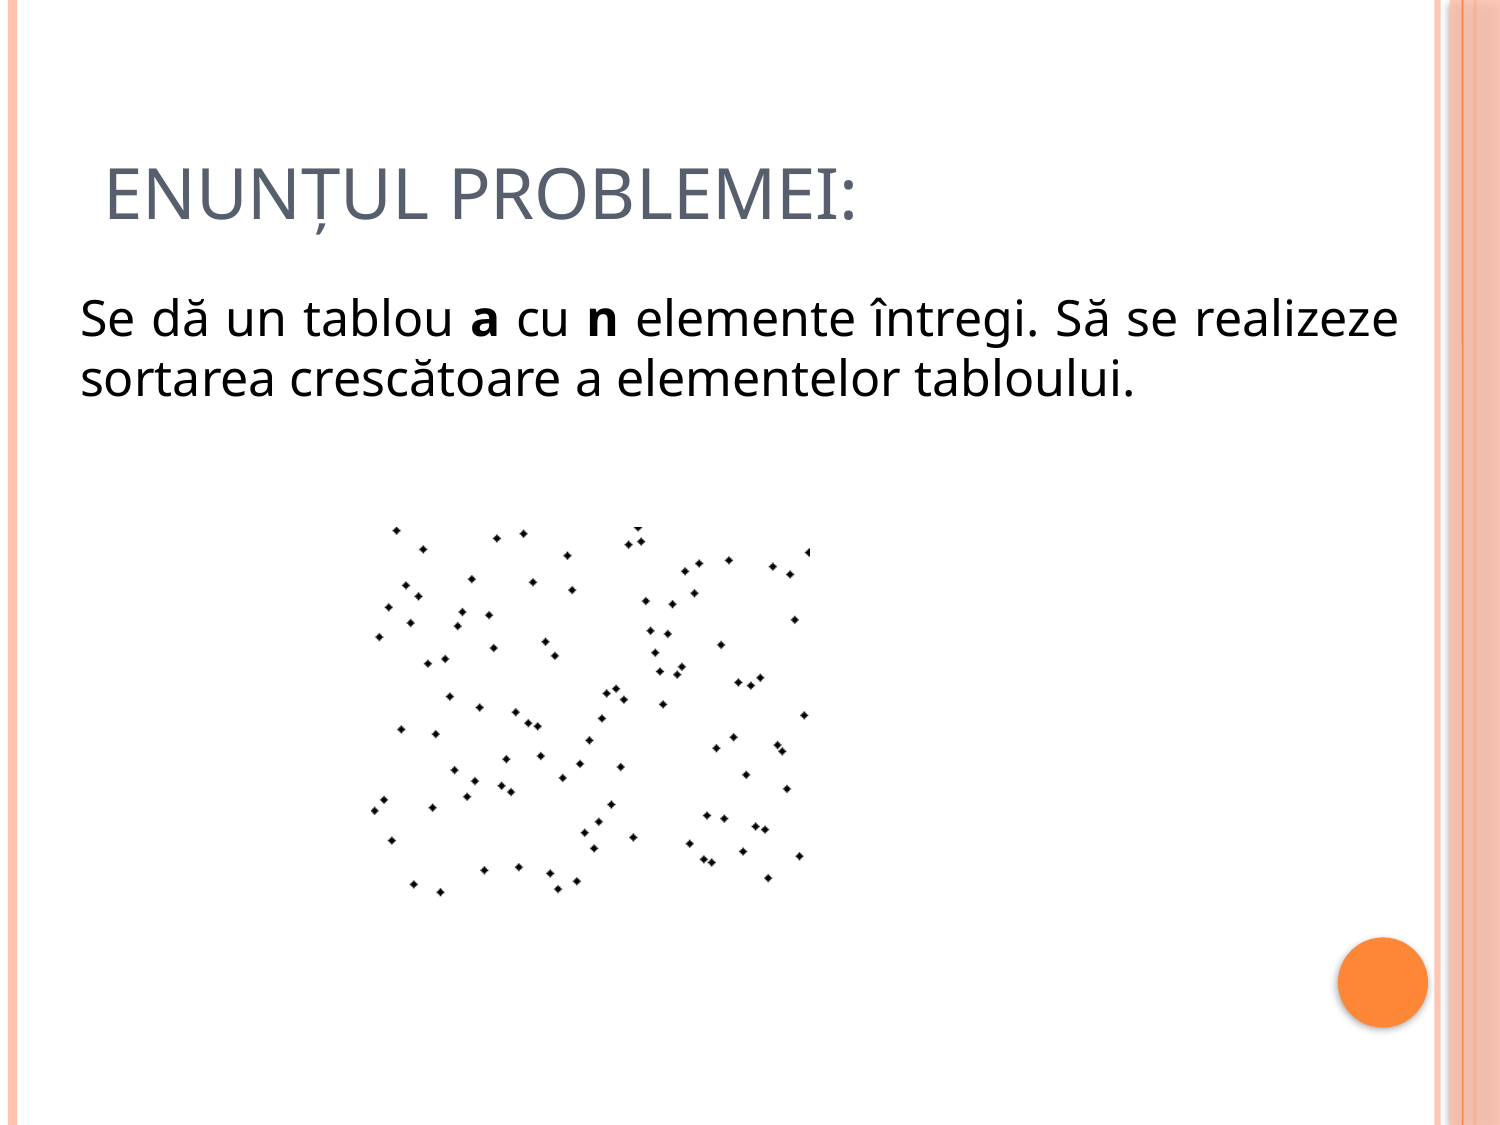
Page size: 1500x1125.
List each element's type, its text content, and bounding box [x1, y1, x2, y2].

list Se dă un tablou a cu n elemente întregi. Să se realizeze sortarea crescătoare a elementelor tabloului. [64, 278, 1415, 433]
title ENUNŢUL PROBLEMEI: [88, 137, 1439, 327]
picture [371, 526, 810, 898]
